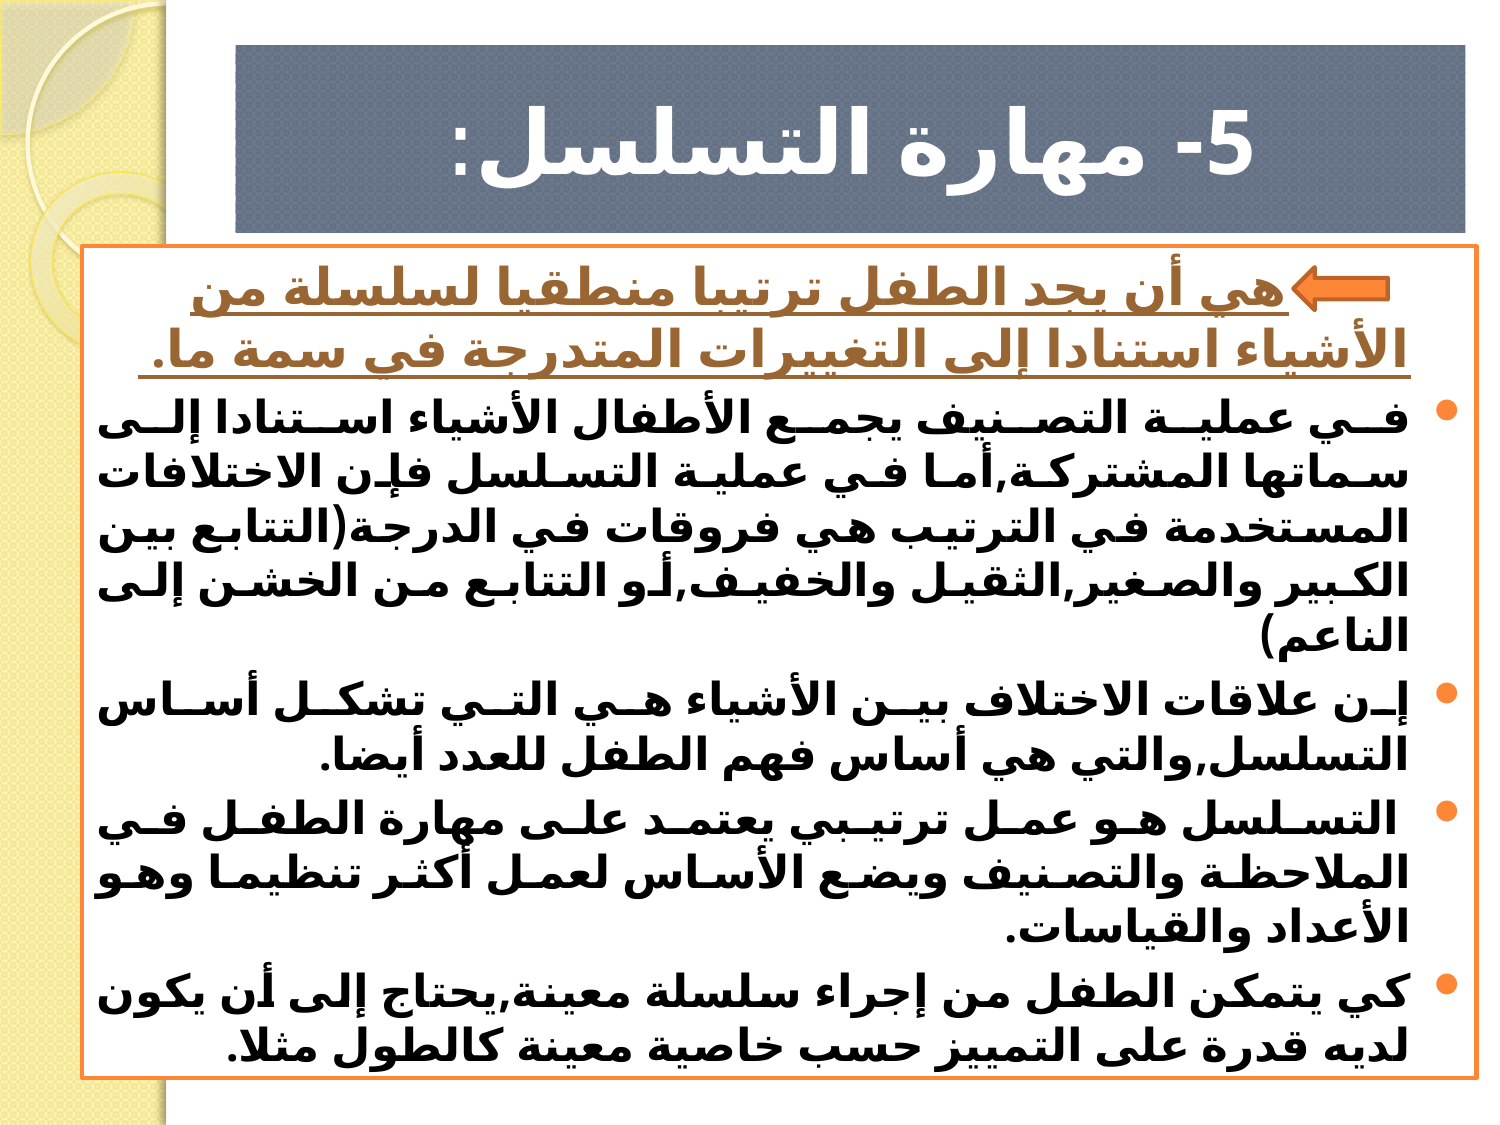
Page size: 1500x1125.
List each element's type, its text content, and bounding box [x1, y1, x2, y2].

title 5- مهارة التسلسل: [235, 45, 1466, 233]
text_box [1291, 265, 1390, 313]
list هي أن يجد الطفل ترتيبا منطقيا لسلسلة من الأشياء استنادا إلى التغييرات المتدرجة في سمة ما. في عملية التصنيف يجمع الأطفال الأشياء استنادا إلى سماتها المشتركة,أما في عملية التسلسل فإن الاختلافات المستخدمة في الترتيب هي فروقات في الدرجة(التتابع بين الكبير والصغير,الثقيل والخفيف,أو التتابع من الخشن إلى الناعم) إن علاقات الاختلاف بين الأشياء هي التي تشكل أساس التسلسل,والتي هي أساس فهم الطفل للعدد أيضا. التسلسل هو عمل ترتيبي يعتمد على مهارة الطفل في الملاحظة والتصنيف ويضع الأساس لعمل أكثر تنظيما وهو الأعداد والقياسات. كي يتمكن الطفل من إجراء سلسلة معينة,يحتاج إلى أن يكون لديه قدرة على التمييز حسب خاصية معينة كالطول مثلا. [80, 244, 1479, 1080]
